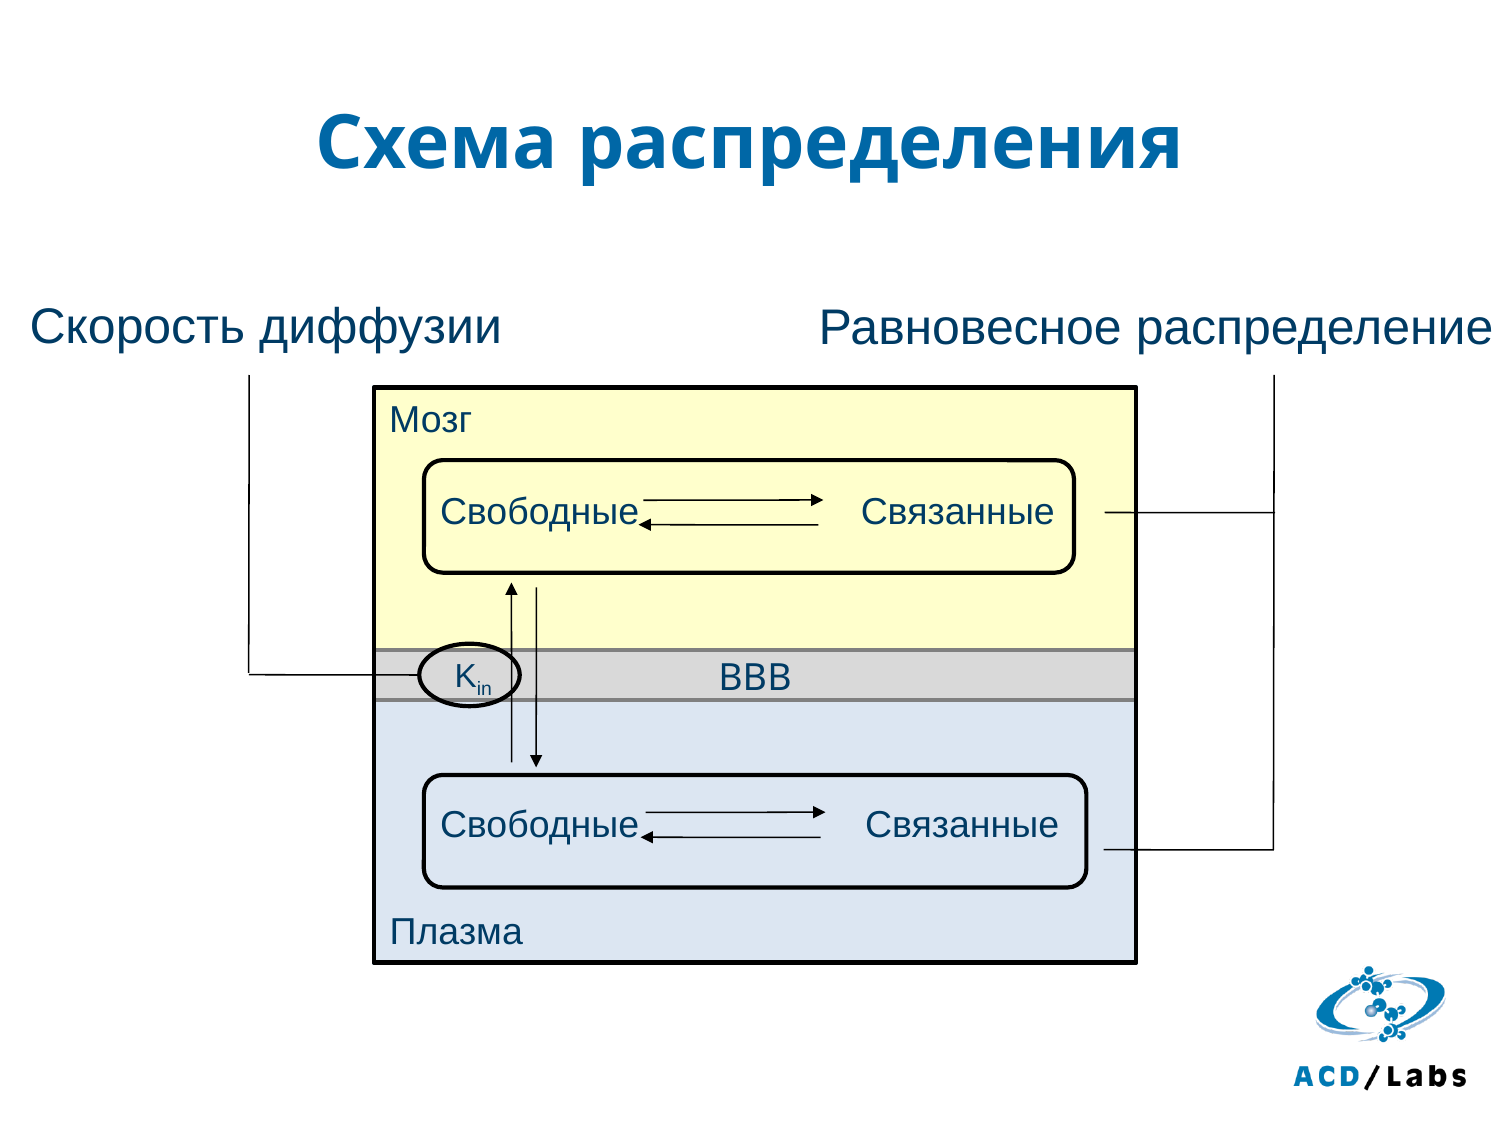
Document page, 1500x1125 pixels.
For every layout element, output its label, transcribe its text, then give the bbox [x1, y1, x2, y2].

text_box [725, 732, 752, 918]
text_box Мозг [423, 387, 488, 448]
picture [1293, 964, 1471, 1101]
text_box Скорость диффузии [14, 286, 518, 362]
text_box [1103, 374, 1276, 851]
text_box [248, 374, 420, 676]
text_box [421, 772, 720, 890]
text_box [757, 772, 1089, 890]
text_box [723, 419, 750, 606]
text_box [755, 458, 1077, 575]
text_box [423, 458, 718, 575]
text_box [511, 582, 537, 768]
text_box Плазма [374, 899, 538, 960]
text_box [372, 385, 1138, 965]
text_box Равновесное распределение [804, 286, 1500, 362]
title Схема распределения [74, 44, 1426, 233]
text_box Kin [484, 700, 506, 708]
text_box [418, 641, 506, 709]
text_box Kin [439, 703, 455, 708]
